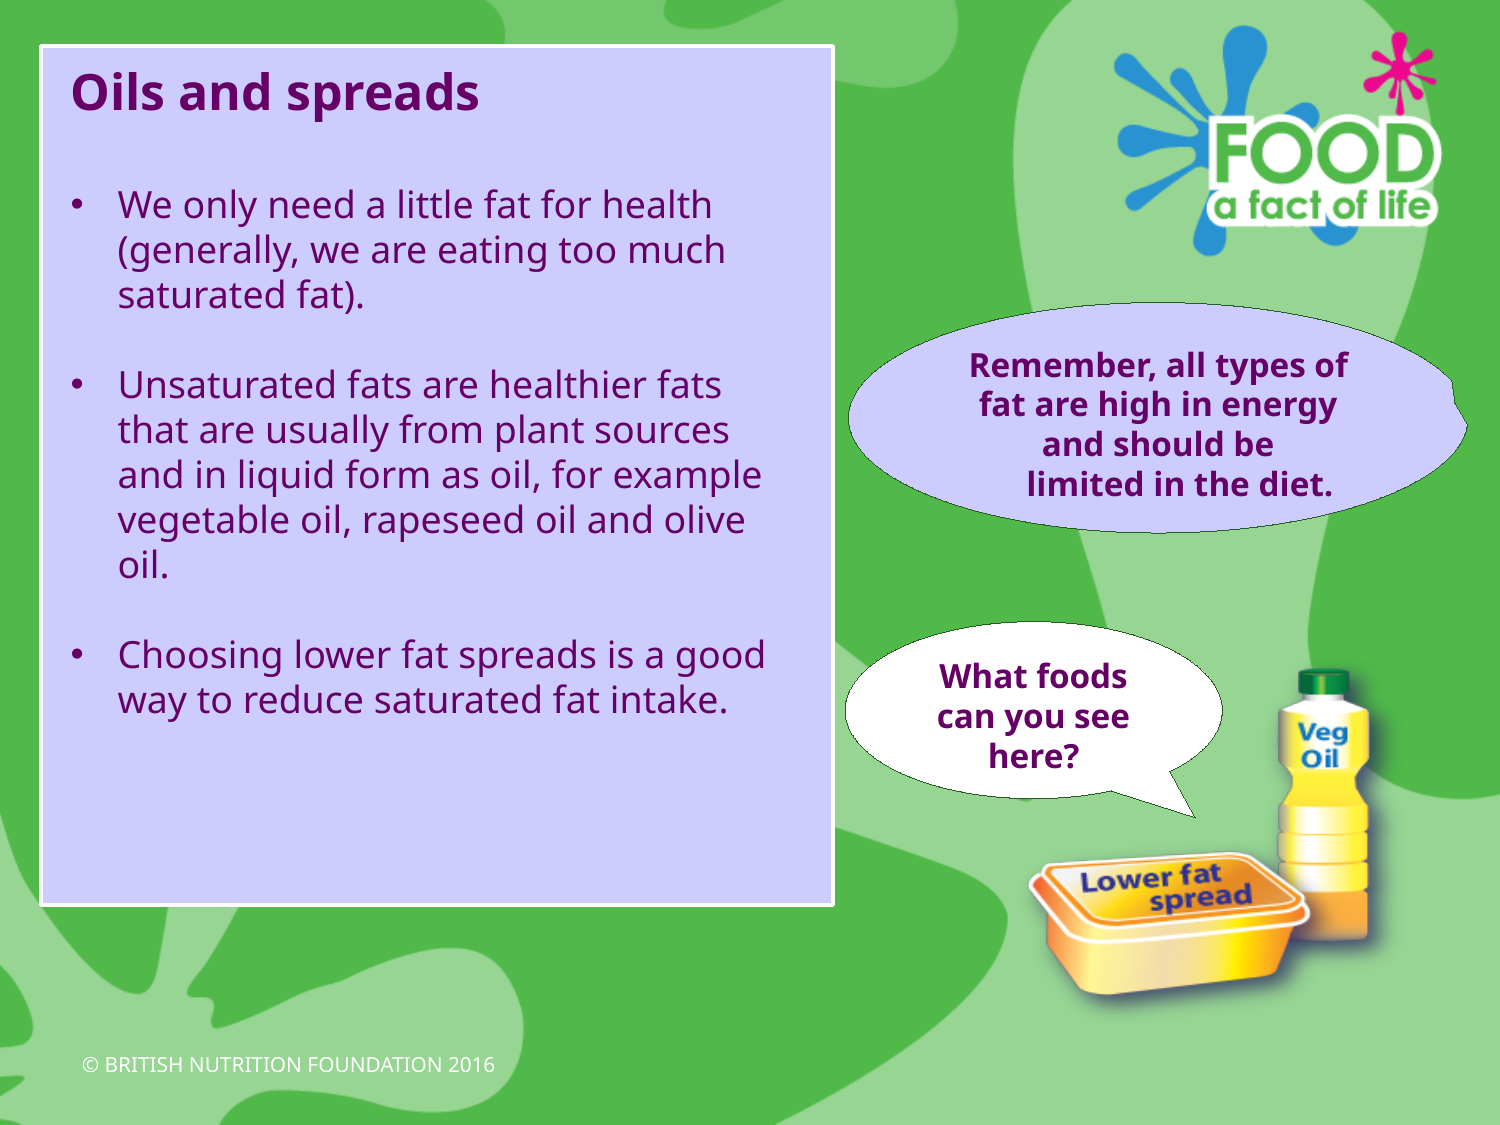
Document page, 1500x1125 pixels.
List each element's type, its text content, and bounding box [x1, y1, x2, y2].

list Oils and spreads We only need a little fat for health (generally, we are eating too much saturated fat). Unsaturated fats are healthier fats that are usually from plant sources and in liquid form as oil, for example vegetable oil, rapeseed oil and olive oil. Choosing lower fat spreads is a good way to reduce saturated fat intake. [39, 44, 835, 907]
text_box What foods can you see here? [845, 621, 1176, 794]
picture [0, 0, 1500, 1125]
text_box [974, 653, 1426, 1091]
text_box Remember, all types of fat are high in energy and should be limited in the diet. [848, 302, 1468, 534]
